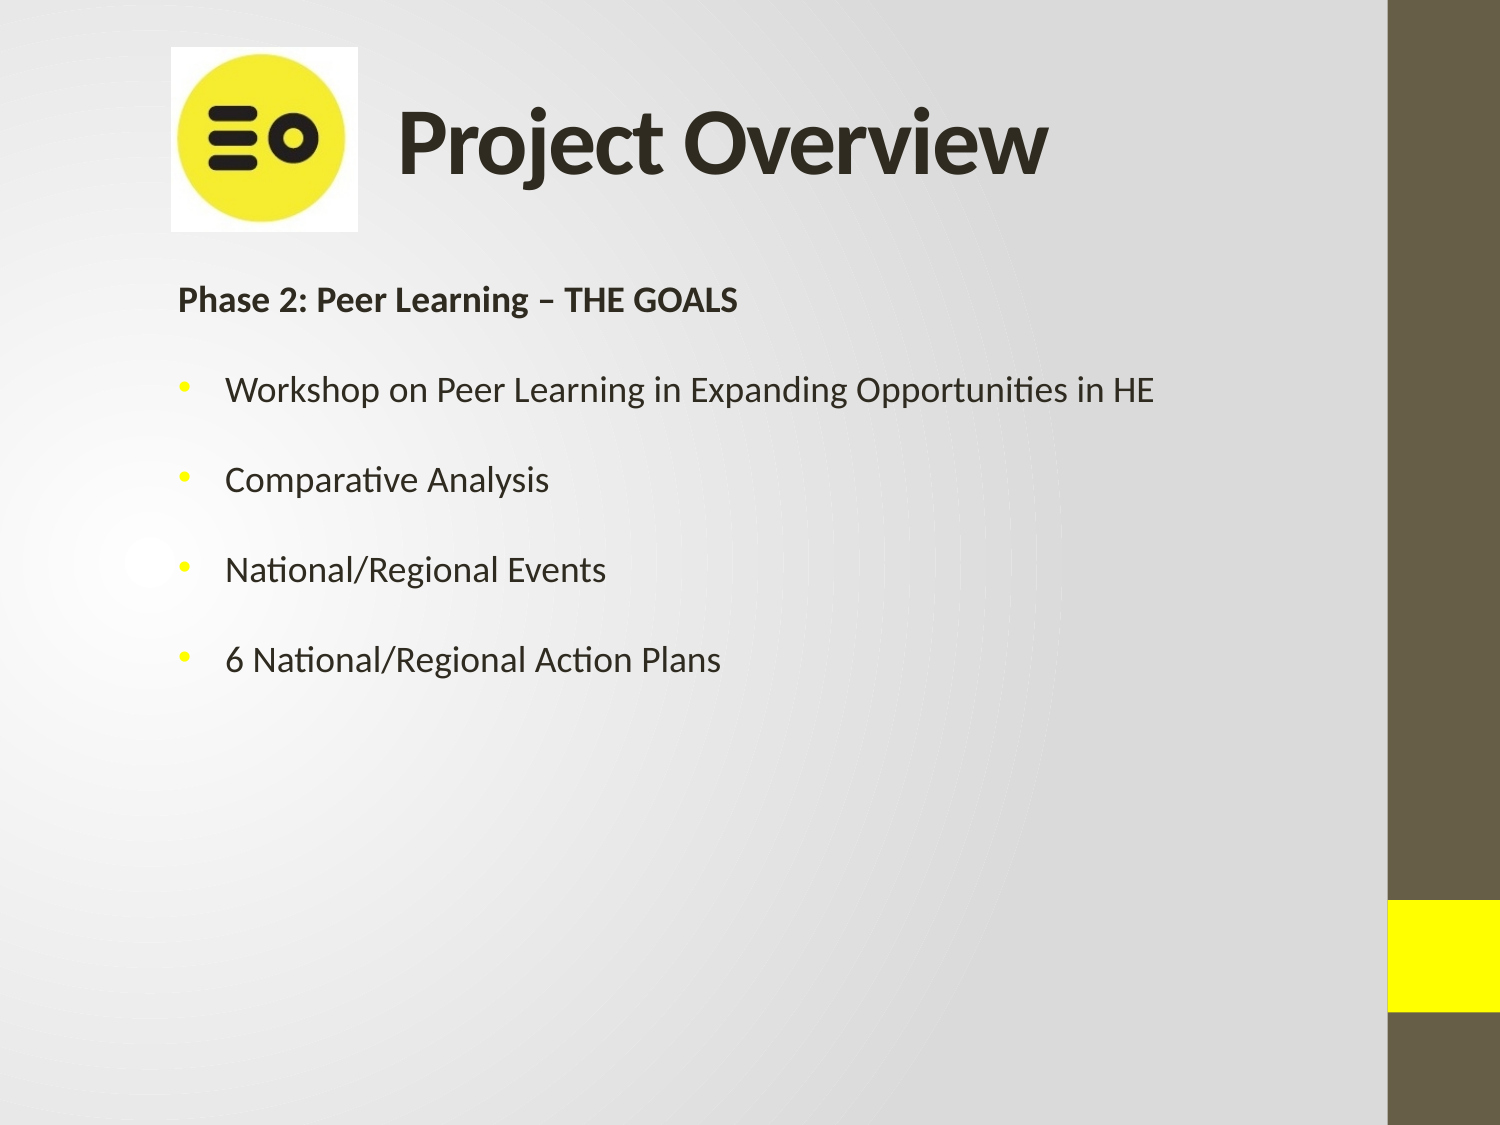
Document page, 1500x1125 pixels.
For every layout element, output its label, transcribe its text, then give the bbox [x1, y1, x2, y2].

title Project Overview [382, 42, 1388, 231]
text_box Phase 2: Peer Learning – THE GOALS Workshop on Peer Learning in Expanding Opportunities in HE Comparative Analysis National/Regional Events 6 National/Regional Action Plans [163, 267, 1171, 777]
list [170, 46, 359, 233]
